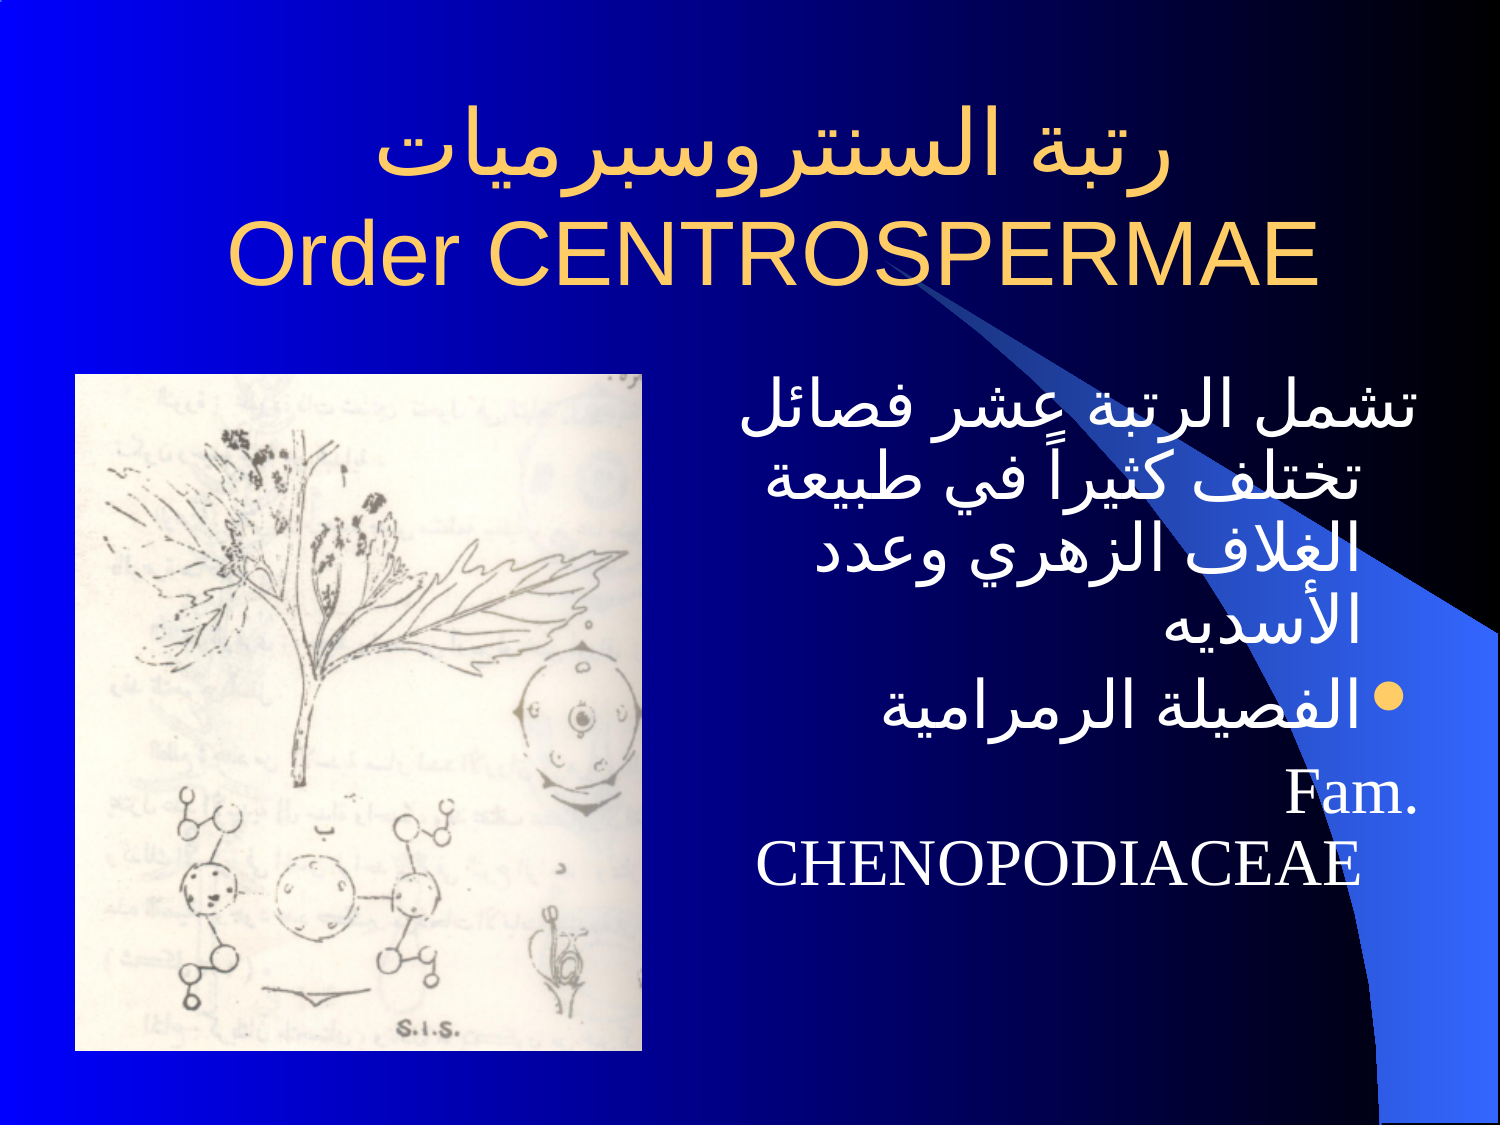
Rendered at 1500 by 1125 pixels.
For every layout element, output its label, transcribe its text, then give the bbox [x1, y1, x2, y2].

picture [74, 374, 643, 1052]
title رتبة السنتروسبرميات Order CENTROSPERMAE [111, 99, 1438, 288]
list تشمل الرتبة عشر فصائل تختلف كثيراً في طبيعة الغلاف الزهري وعدد الأسديه الفصيلة الرمرامية Fam. CHENOPODIACEAE [674, 362, 1451, 1038]
